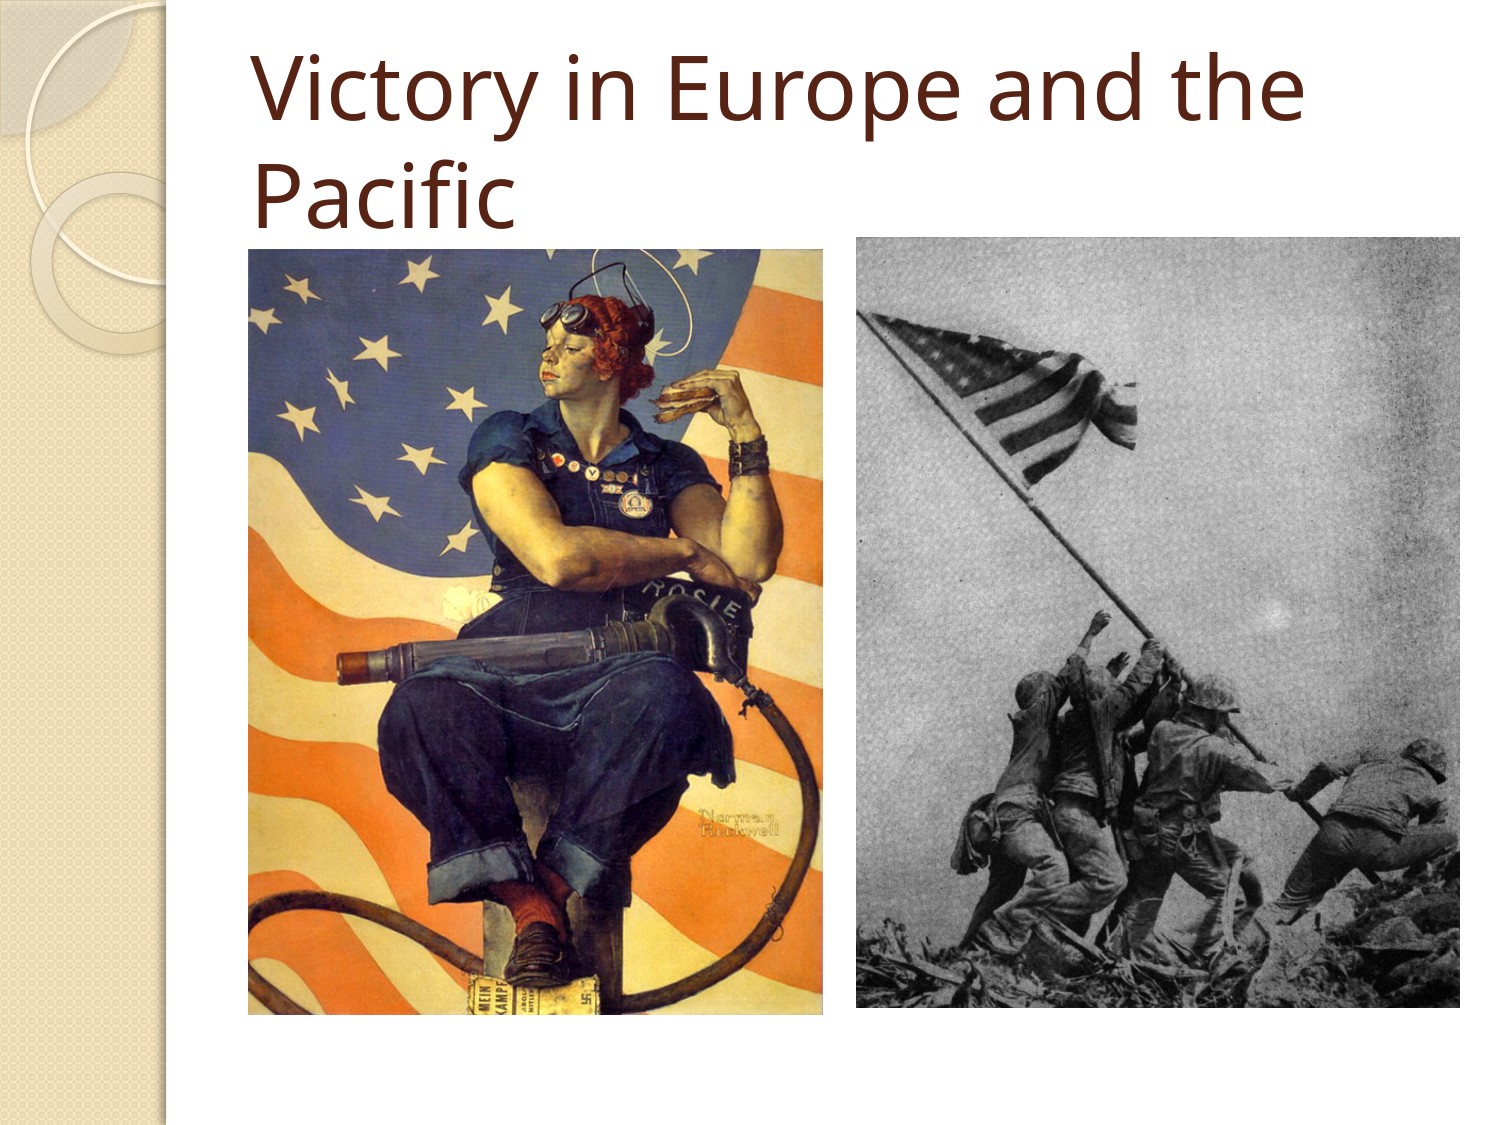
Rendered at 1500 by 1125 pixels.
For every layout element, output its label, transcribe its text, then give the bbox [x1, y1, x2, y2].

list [247, 249, 823, 1016]
title Victory in Europe and the Pacific [235, 45, 1466, 233]
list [855, 237, 1460, 1008]
